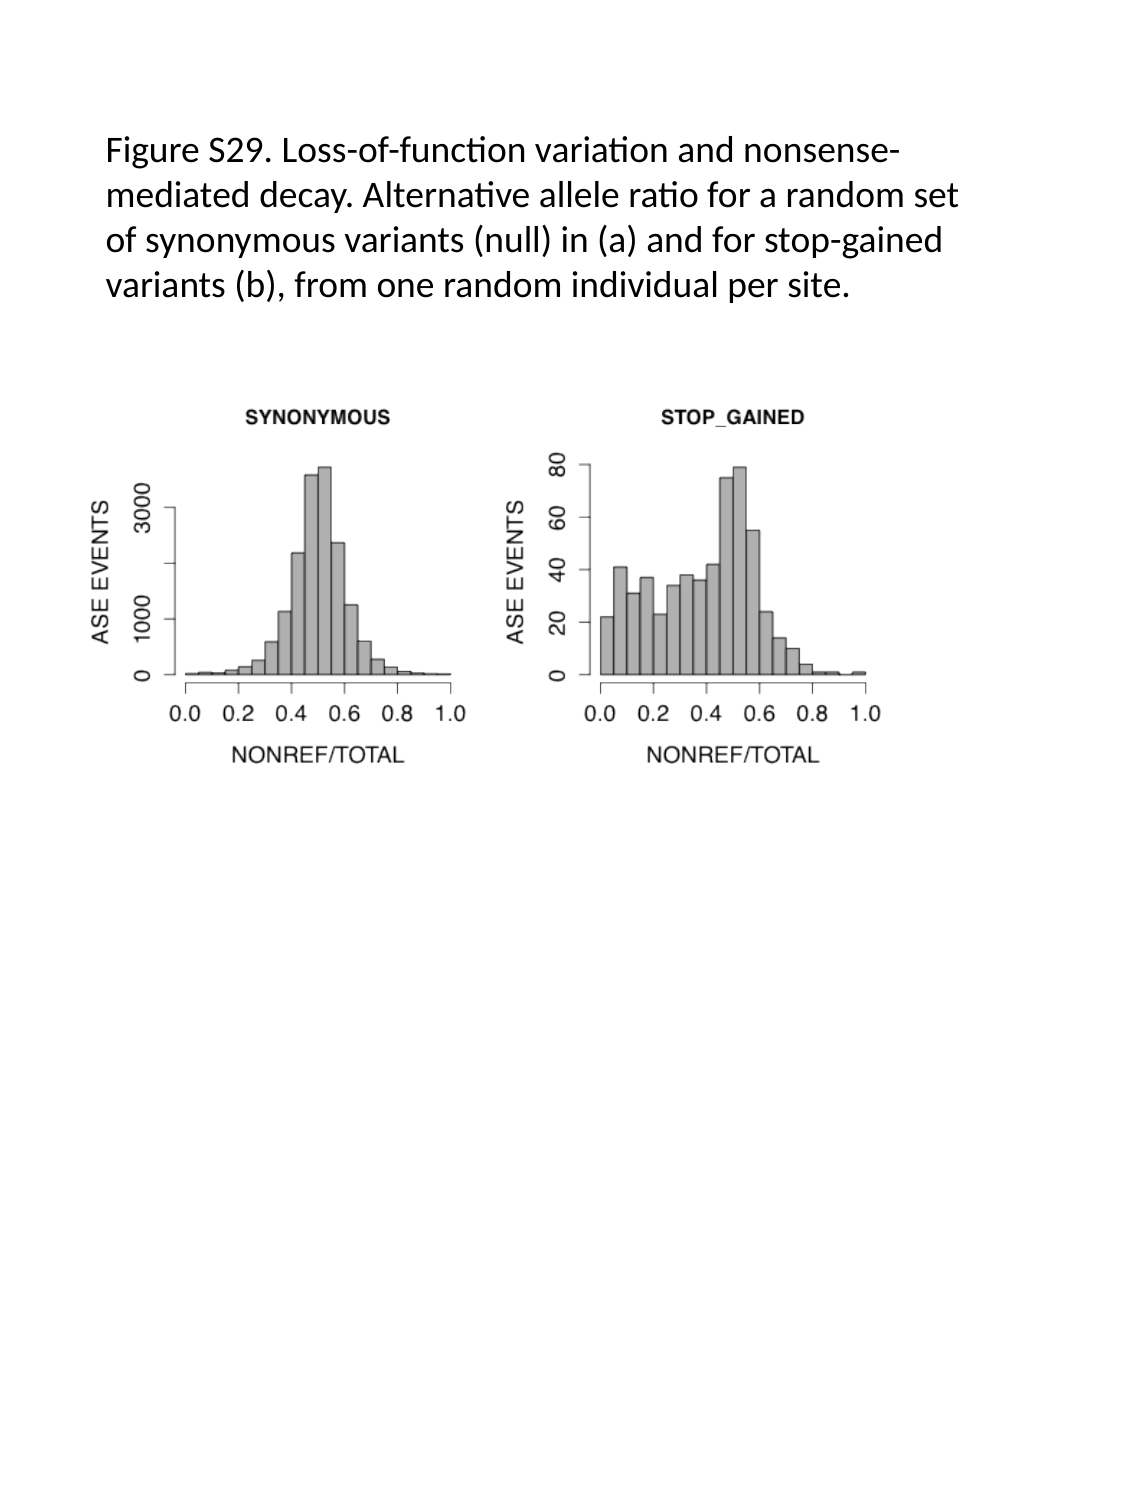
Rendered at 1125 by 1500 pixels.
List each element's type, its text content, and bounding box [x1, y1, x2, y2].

text_box Figure S29. Loss-of-function variation and nonsense-mediated decay. Alternative allele ratio for a random set of synonymous variants (null) in (a) and for stop-gained variants (b), from one random individual per site. [90, 117, 984, 313]
picture [90, 374, 920, 789]
